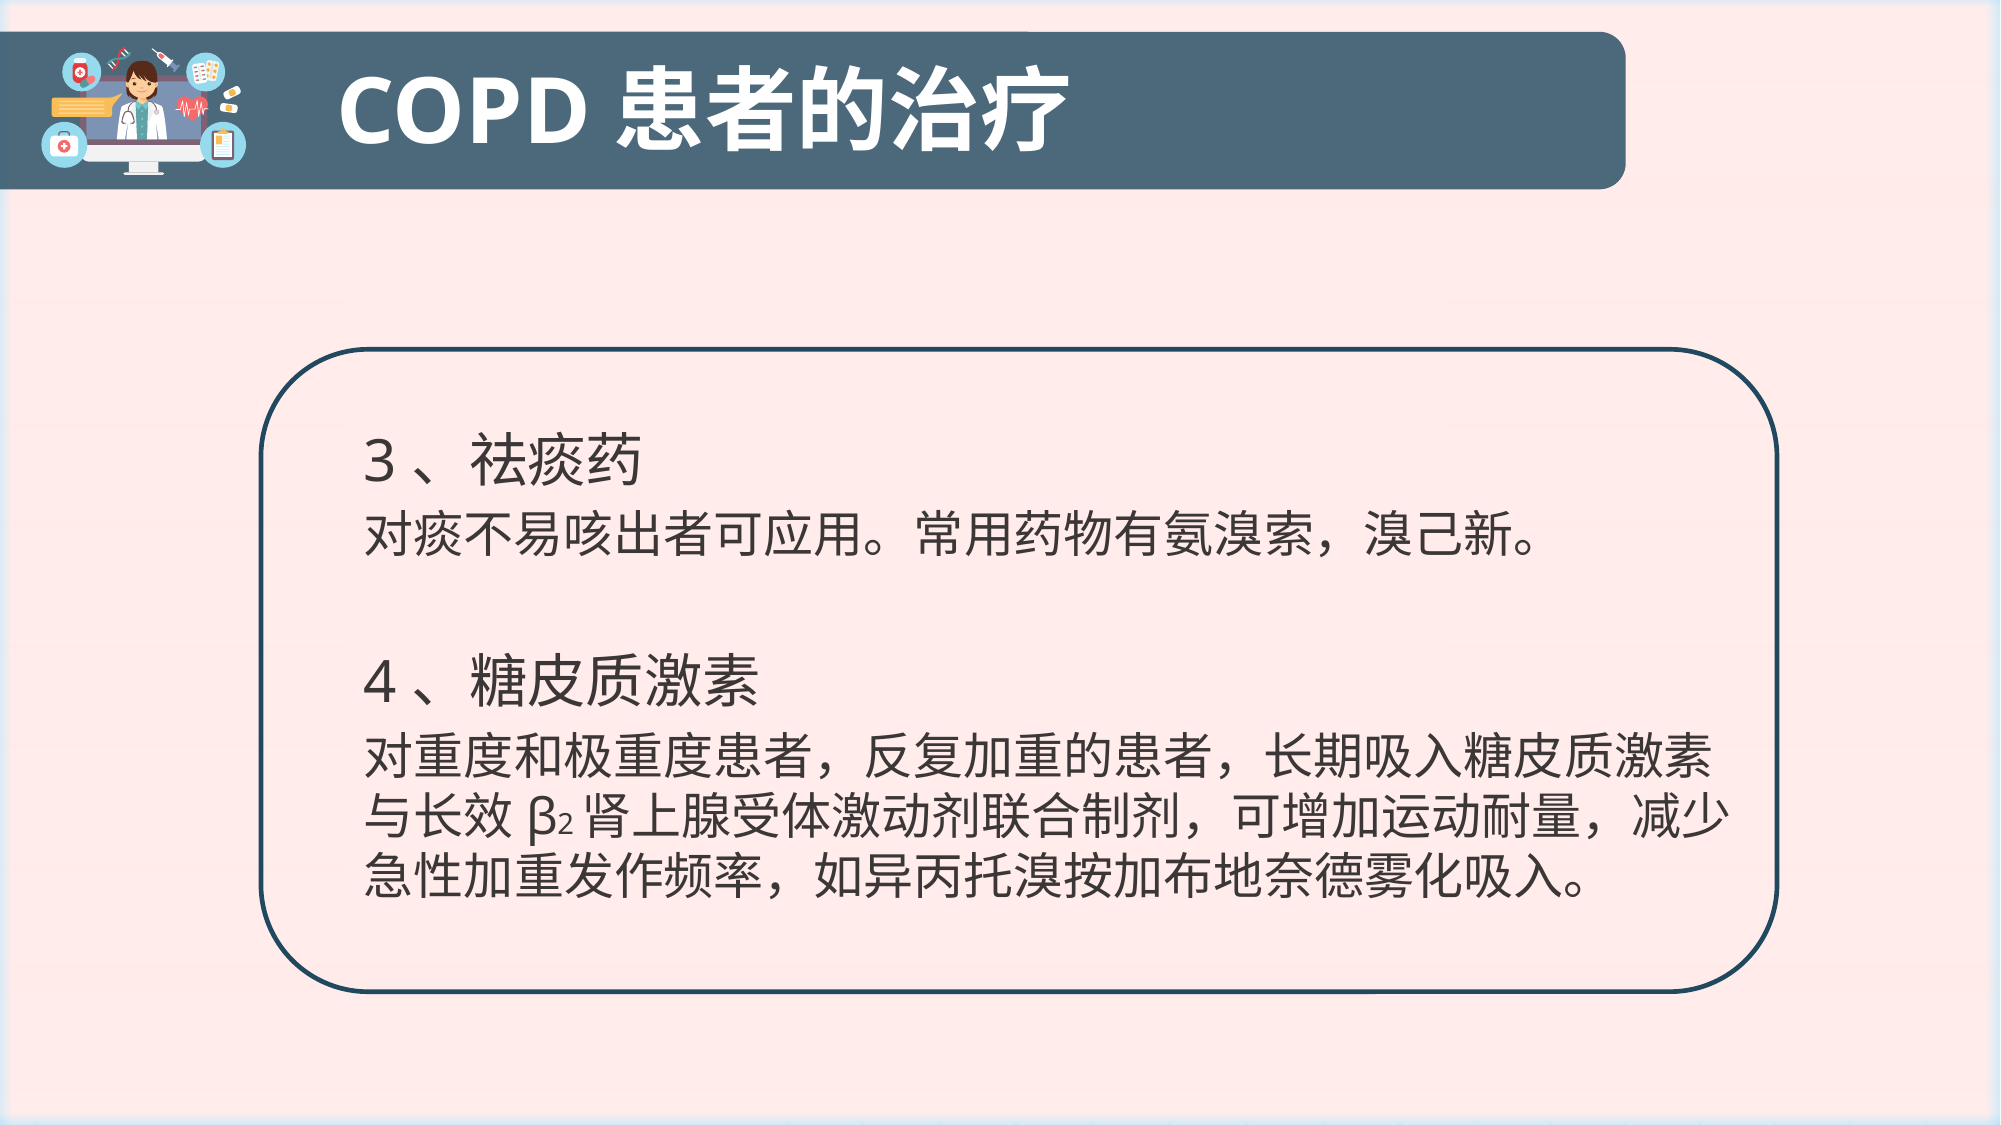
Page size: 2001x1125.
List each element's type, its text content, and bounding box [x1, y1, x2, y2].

picture [9, 5, 1989, 1116]
text_box 3、祛痰药 对痰不易咳出者可应用。常用药物有氨溴索，溴己新。 4、糖皮质激素 对重度和极重度患者，反复加重的患者，长期吸入糖皮质激素与长效β2肾上腺受体激动剂联合制剂，可增加运动耐量，减少急性加重发作频率，如异丙托溴按加布地奈德雾化吸入。 [349, 415, 1756, 912]
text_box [41, 46, 246, 175]
text_box COPD患者的治疗 [321, 44, 1146, 170]
text_box [0, 0, 2000, 1125]
text_box [0, 30, 1627, 191]
text_box [3, 1, 1995, 1120]
text_box [259, 348, 1779, 993]
